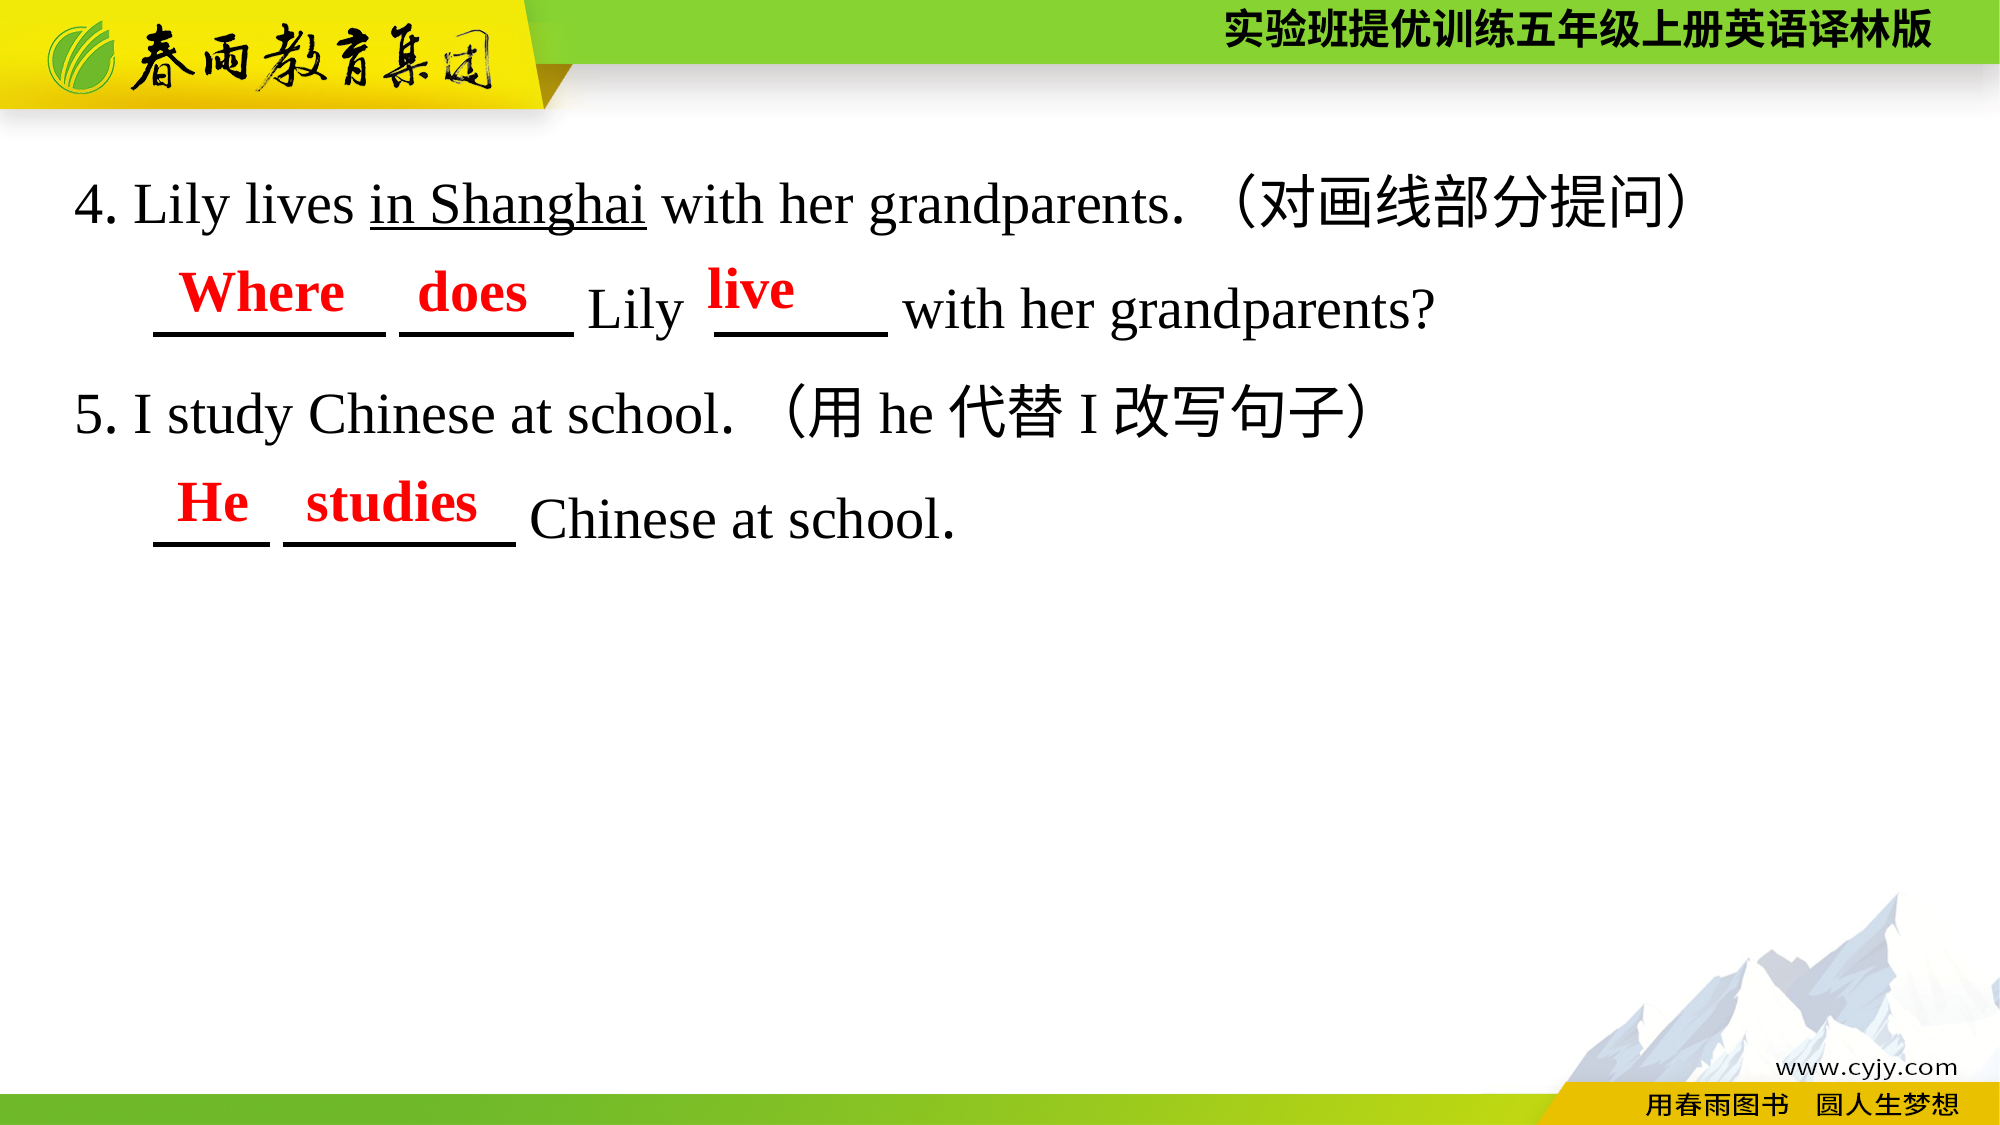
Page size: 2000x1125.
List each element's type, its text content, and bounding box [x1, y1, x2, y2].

text_box He studies [163, 455, 494, 541]
list 4. Lily lives in Shanghai with her grandparents.（对画线部分提问） Lily with her grandparents? 5. I study Chinese at school.（用he代替I改写句子） Chinese at school. [59, 122, 1944, 562]
text_box live [693, 242, 811, 328]
text_box Where does [163, 246, 543, 331]
picture [0, 0, 2000, 1125]
